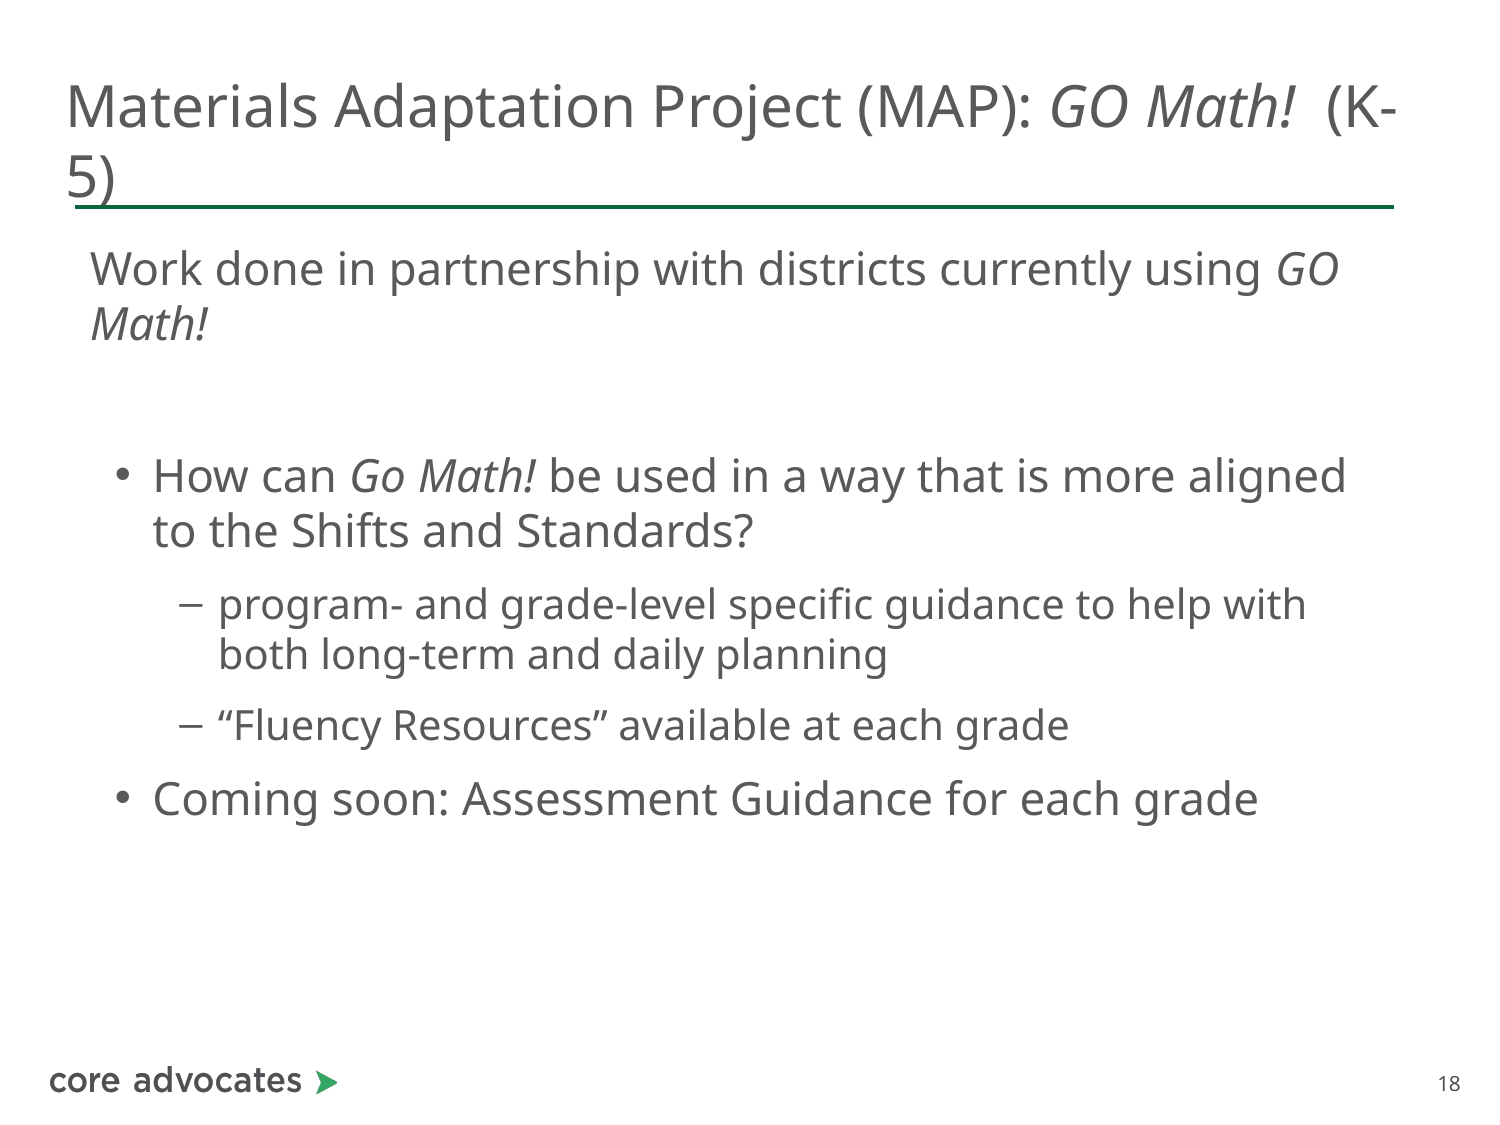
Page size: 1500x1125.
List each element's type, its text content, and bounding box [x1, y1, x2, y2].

title Materials Adaptation Project (MAP): GO Math! (K-5) [50, 45, 1457, 233]
picture [50, 1066, 337, 1094]
list Work done in partnership with districts currently using GO Math! How can Go Math! be used in a way that is more aligned to the Shifts and Standards? program- and grade-level specific guidance to help with both long-term and daily planning “Fluency Resources” available at each grade Coming soon: Assessment Guidance for each grade [62, 232, 1413, 976]
